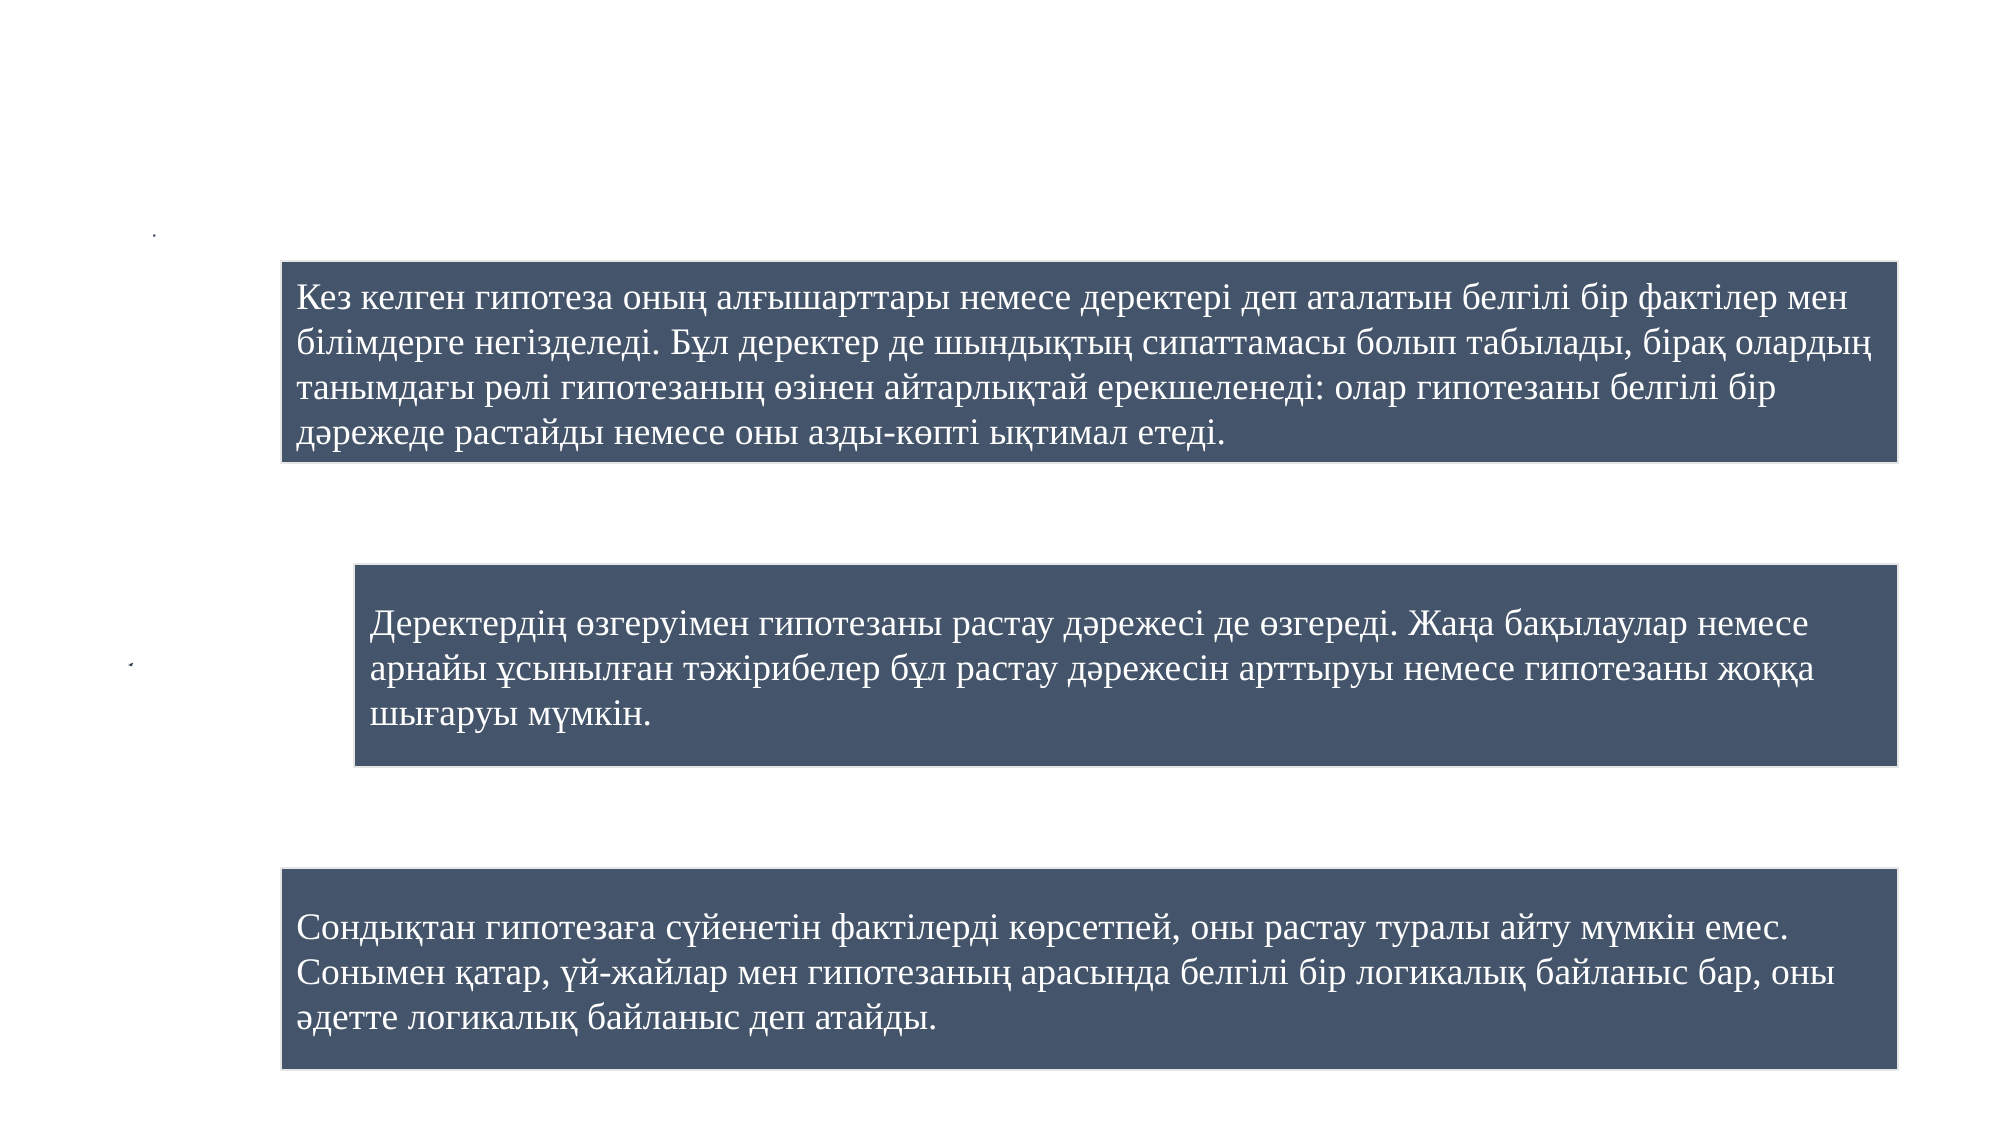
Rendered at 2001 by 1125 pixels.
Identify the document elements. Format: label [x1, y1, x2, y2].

list [126, 70, 1898, 1084]
